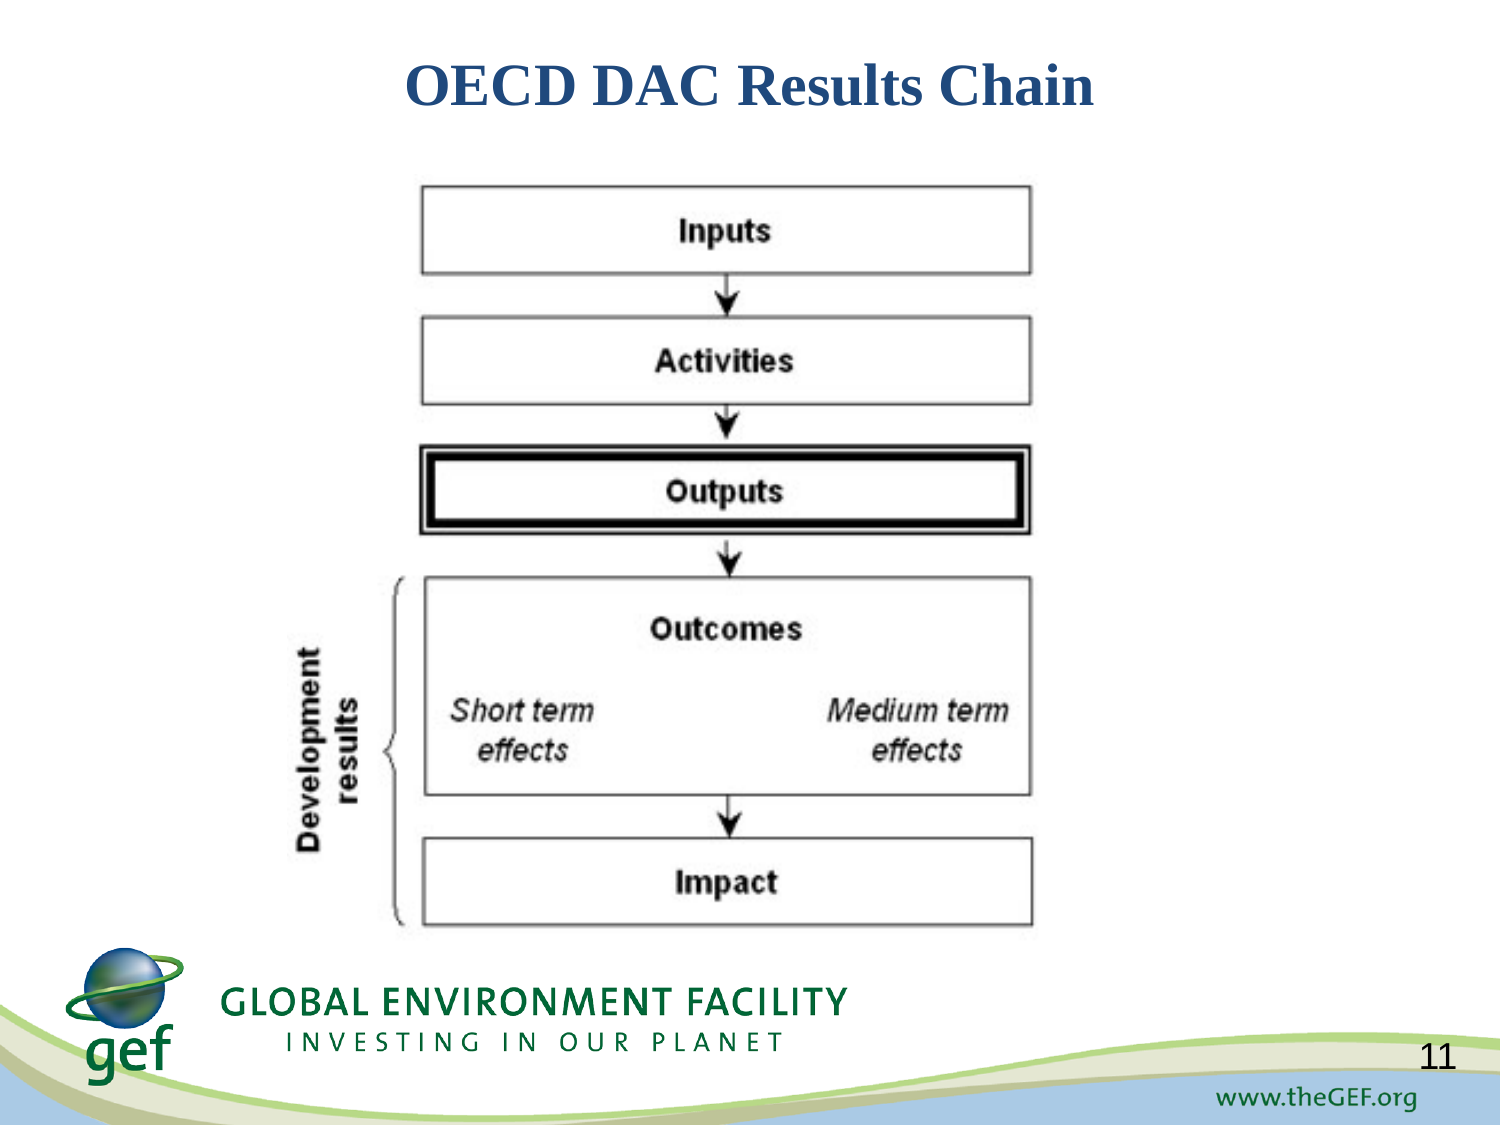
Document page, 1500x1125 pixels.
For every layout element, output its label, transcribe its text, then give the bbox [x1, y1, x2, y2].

picture [0, 174, 1500, 1125]
title OECD DAC Results Chain [74, 37, 1426, 126]
slide_number 11 [1387, 1012, 1500, 1095]
